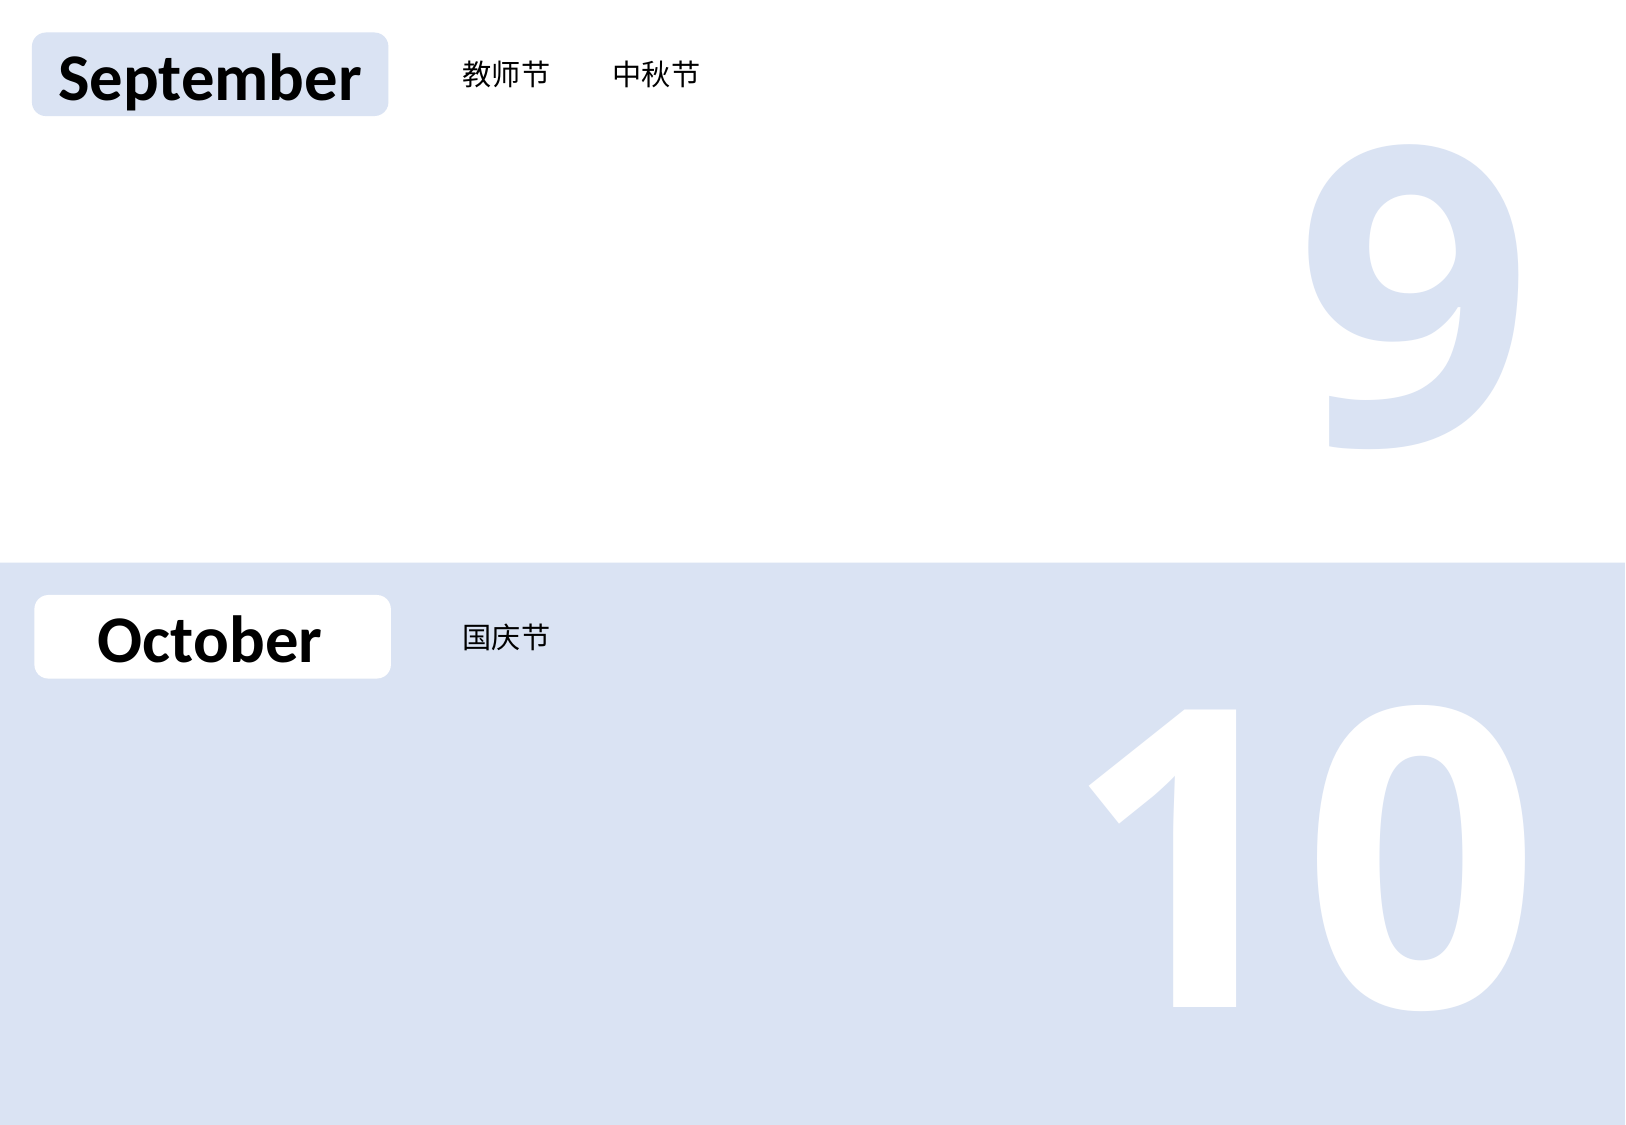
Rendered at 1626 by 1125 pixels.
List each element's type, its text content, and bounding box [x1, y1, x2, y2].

text_box [386, 37, 390, 112]
text_box [0, 561, 1625, 1125]
text_box [386, 597, 392, 677]
text_box 教师节 中秋节 [447, 49, 1305, 99]
text_box October [34, 588, 386, 684]
text_box [0, 0, 1625, 561]
text_box 9 [1238, 21, 1591, 536]
text_box September [34, 26, 386, 121]
text_box 10 [1015, 583, 1591, 1099]
text_box 国庆节 [447, 611, 1305, 662]
text_box [30, 37, 34, 112]
